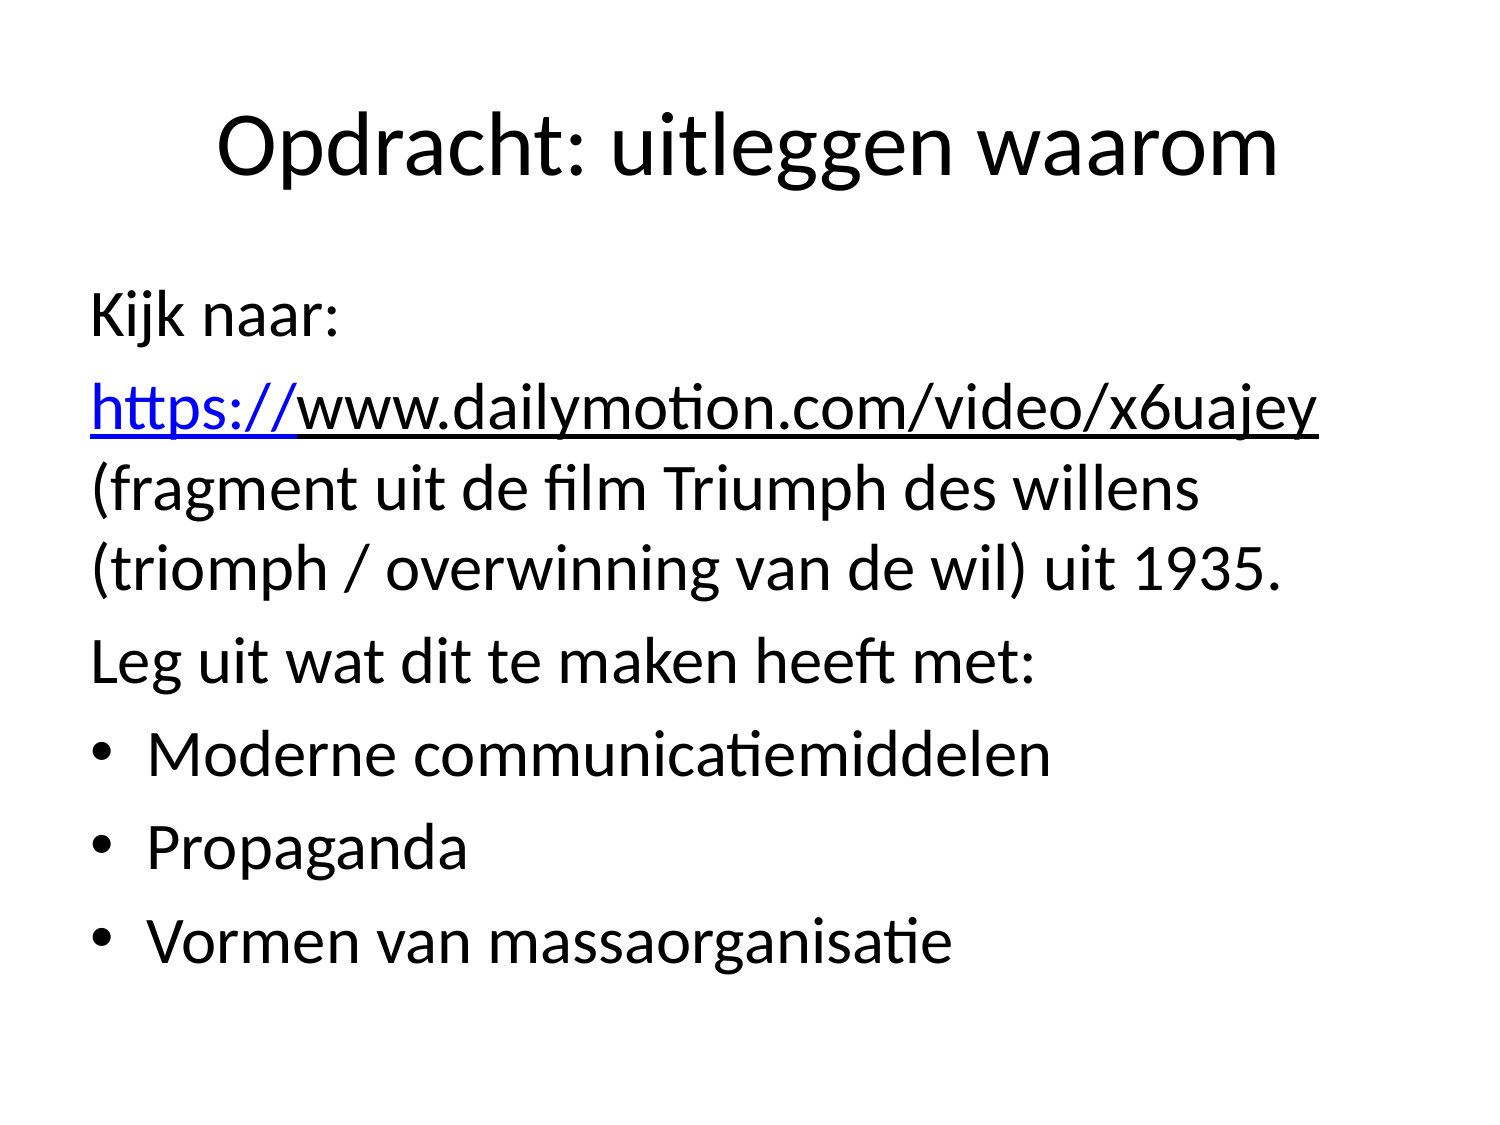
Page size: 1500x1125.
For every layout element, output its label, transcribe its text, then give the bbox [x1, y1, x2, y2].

title Opdracht: uitleggen waarom [75, 45, 1425, 233]
list Kijk naar: https://www.dailymotion.com/video/x6uajey (fragment uit de film Triumph des willens (triomph / overwinning van de wil) uit 1935. Leg uit wat dit te maken heeft met: Moderne communicatiemiddelen Propaganda Vormen van massaorganisatie [75, 262, 1425, 1005]
